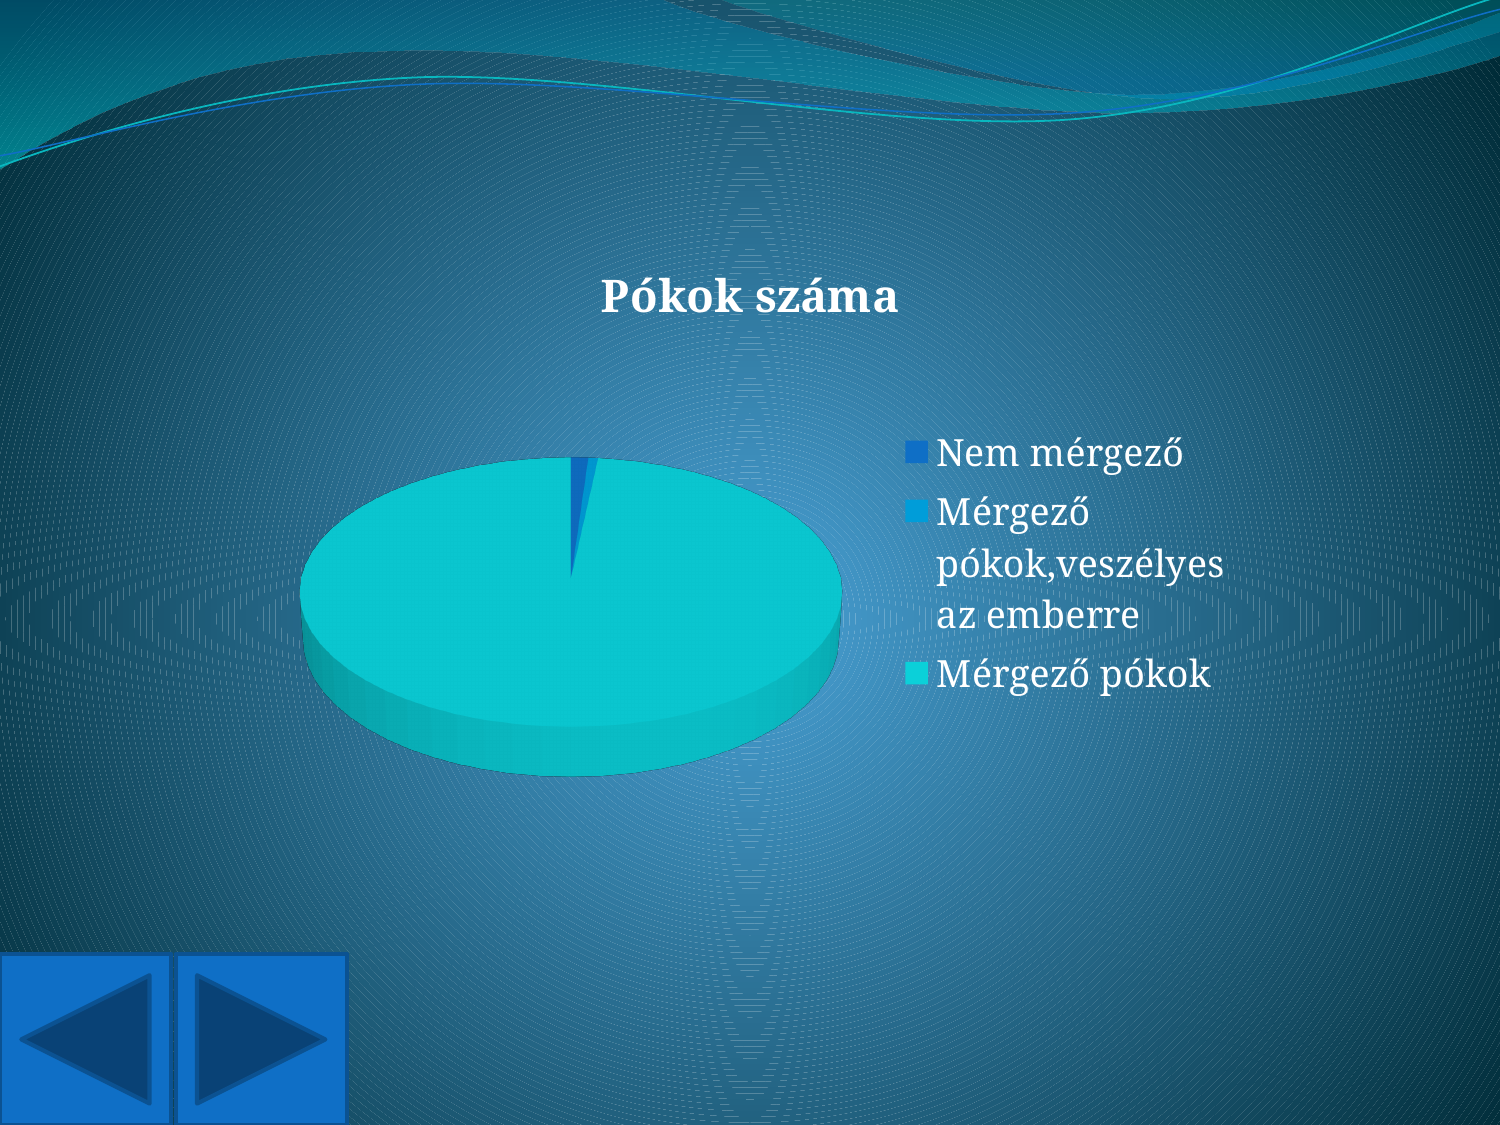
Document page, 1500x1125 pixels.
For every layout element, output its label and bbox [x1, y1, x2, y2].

text_box [174, 952, 349, 1125]
chart [249, 228, 1251, 897]
text_box [0, 952, 173, 1125]
